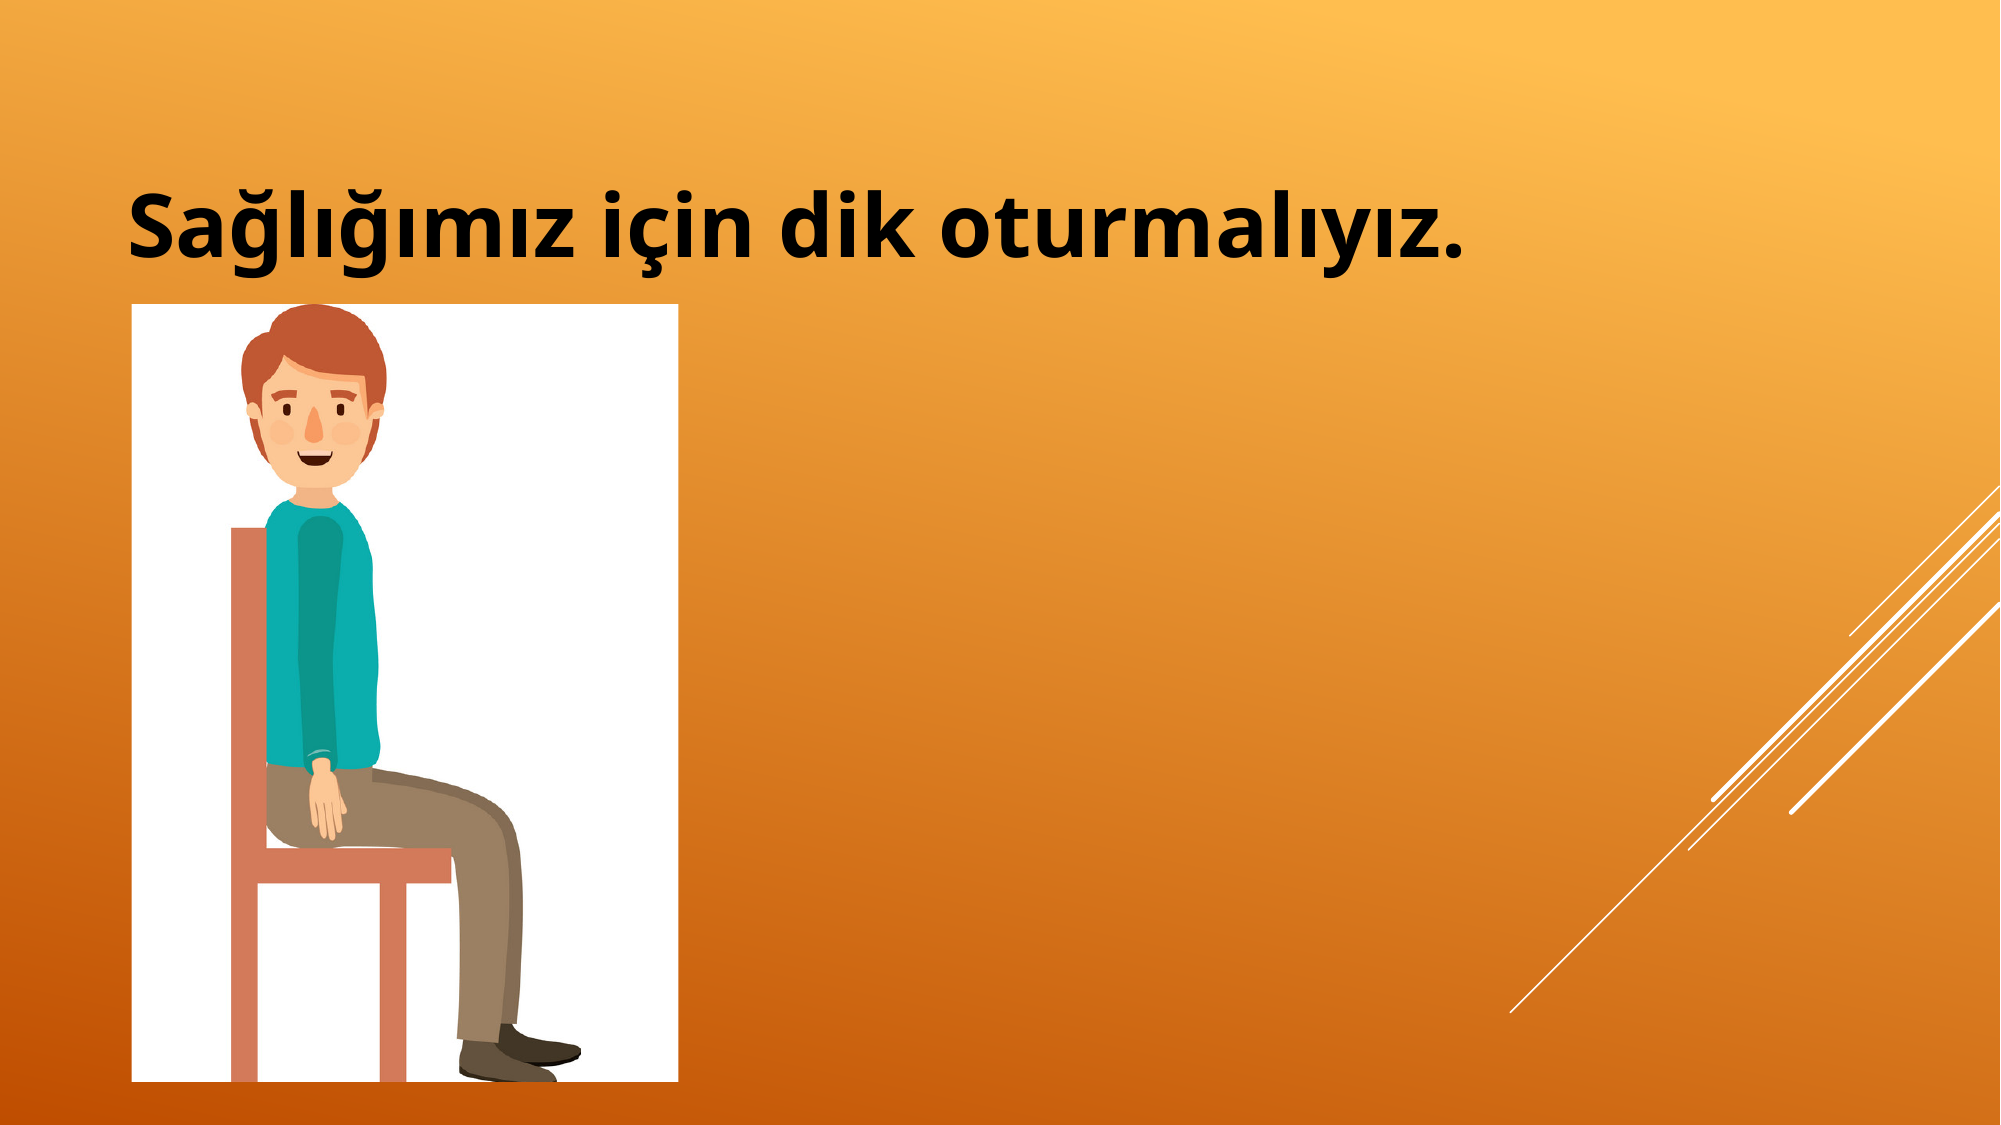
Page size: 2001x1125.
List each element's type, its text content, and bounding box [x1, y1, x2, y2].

list Sağlığımız için dik oturmalıyız. [112, 112, 1513, 332]
picture [131, 304, 679, 1082]
